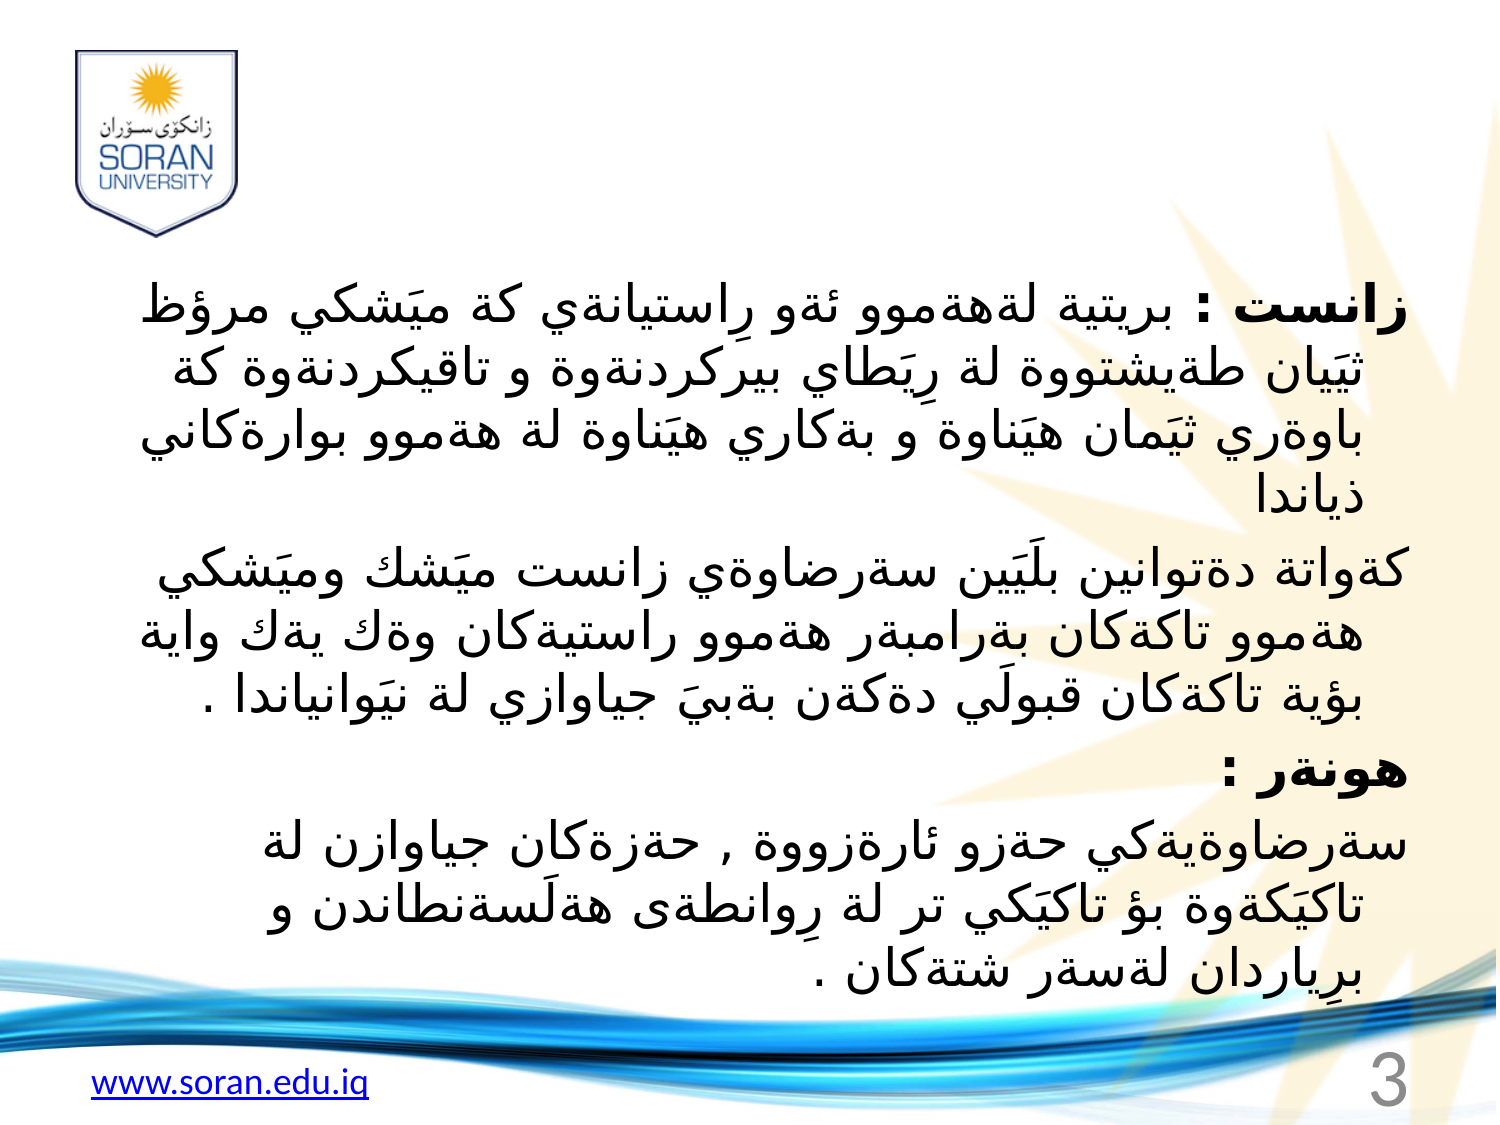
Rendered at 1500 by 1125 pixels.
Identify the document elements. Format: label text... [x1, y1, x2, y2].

picture [75, 50, 238, 238]
picture [0, 99, 1500, 1125]
list زانست : بريتية لةهةموو ئةو رِاستيانةي كة ميَشكي مرؤظ ثيَيان طةيشتووة لة رِيَطاي بيركردنةوة و تاقيكردنةوة كة باوةري ثيَمان هيَناوة و بةكاري هيَناوة لة هةموو بوارةكاني ذياندا كةواتة دةتوانين بلَيَين سةرضاوةي زانست ميَشك وميَشكي هةموو تاكةكان بةرامبةر هةموو راستيةكان وةك يةك واية بؤية تاكةكان قبولَي دةكةن بةبيَ جياوازي لة نيَوانياندا . هونةر : سةرضاوةيةكي حةزو ئارةزووة , حةزةكان جياوازن لة تاكيَكةوة بؤ تاكيَكي تر لة رِوانطةى هةلَسةنطاندن و برِياردان لةسةر شتةكان . [75, 262, 1425, 1005]
slide_number 3 [1074, 1042, 1425, 1103]
